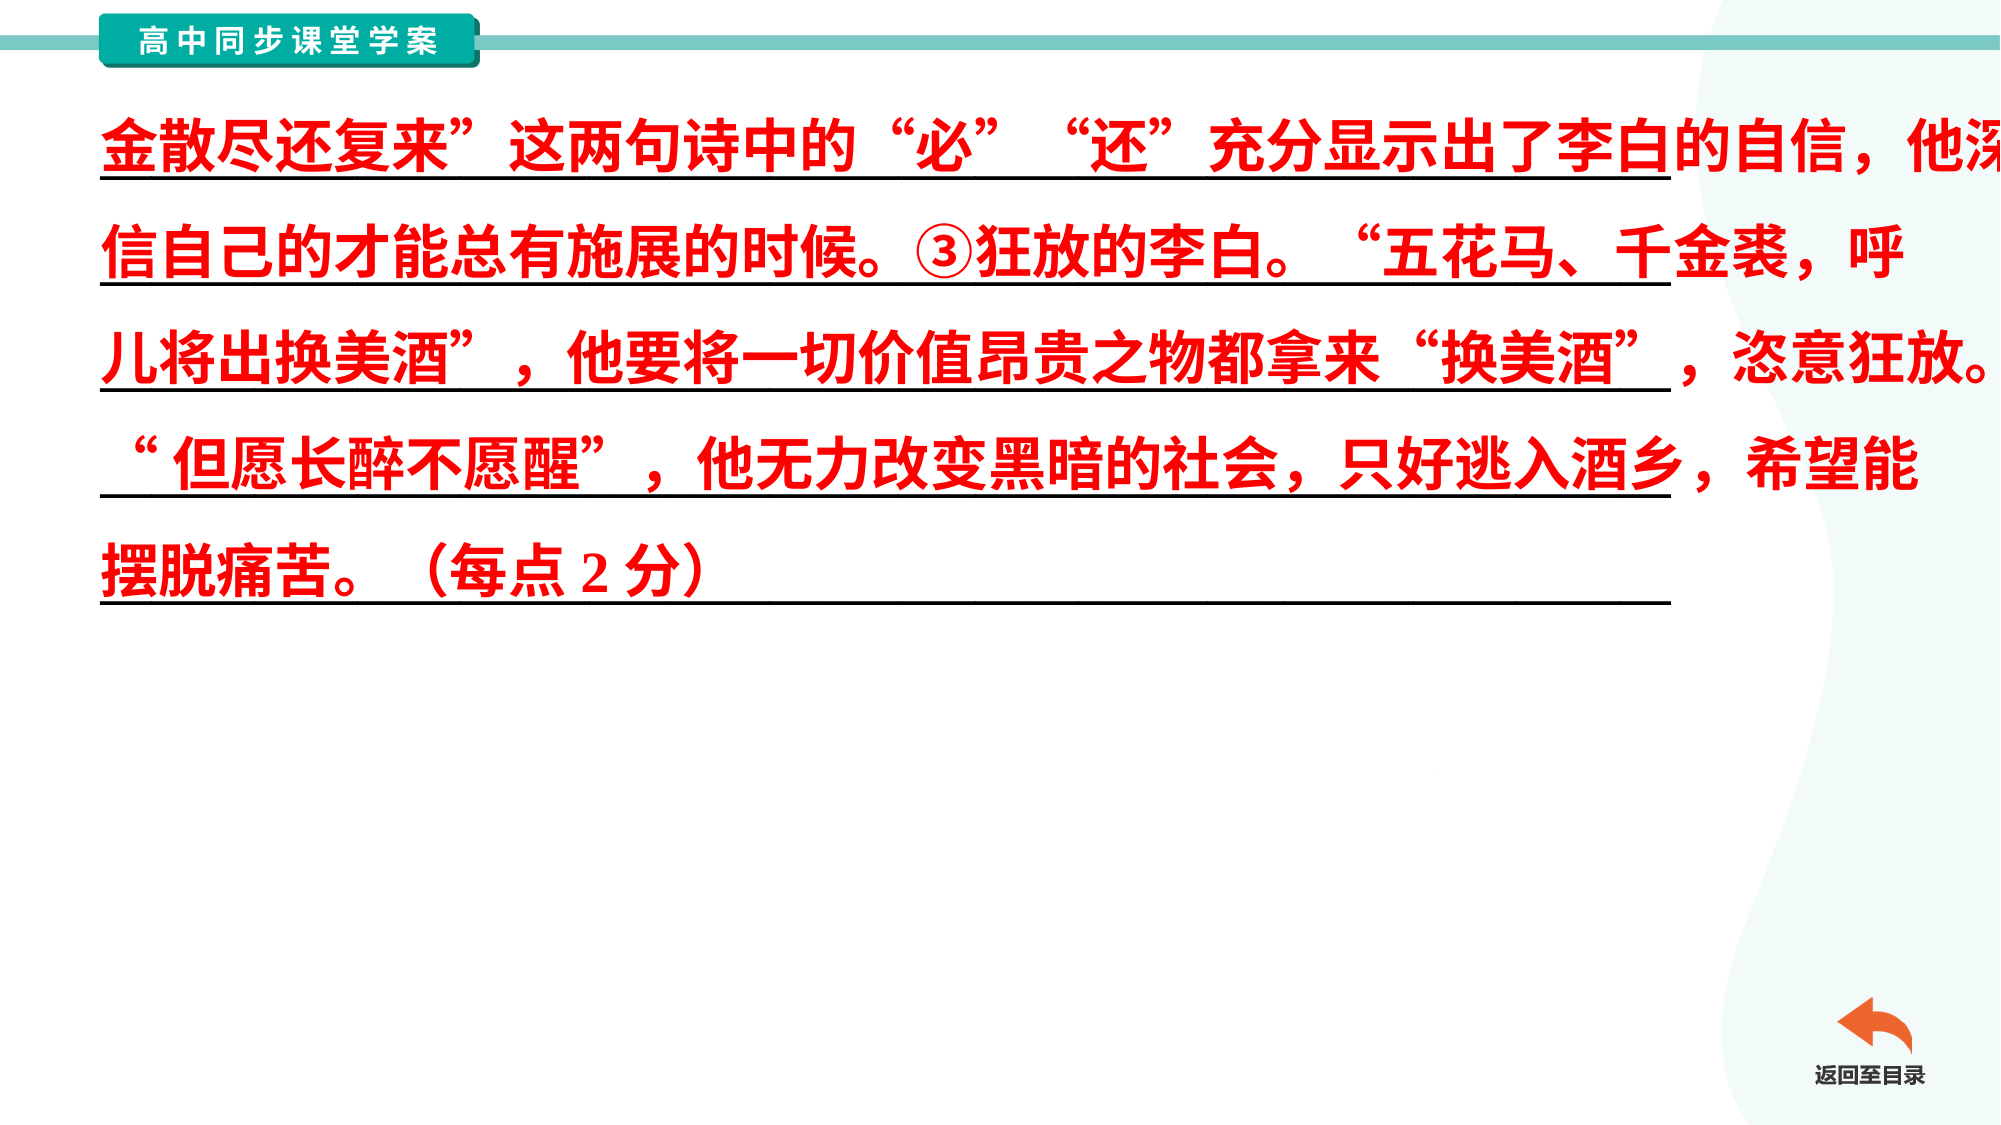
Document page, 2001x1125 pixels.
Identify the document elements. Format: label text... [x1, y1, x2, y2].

text_box _____________________________________________________________ _____________________________________________________________ _____________________________________________________________ _____________________________________________________________ _____________________________________________________________ [100, 604, 1899, 608]
picture [0, 0, 2000, 1125]
text_box 金散尽还复来”这两句诗中的“必”“还”充分显示出了李白的自信，他深 信自己的才能总有施展的时候。③狂放的李白。“五花马、千金裘，呼 儿将出换美酒”，他要将一切价值昂贵之物都拿来“换美酒”，恣意狂放。 “但愿长醉不愿醒”，他无力改变黑暗的社会，只好逃入酒乡，希望能 摆脱痛苦。（每点2分） [100, 72, 1899, 604]
